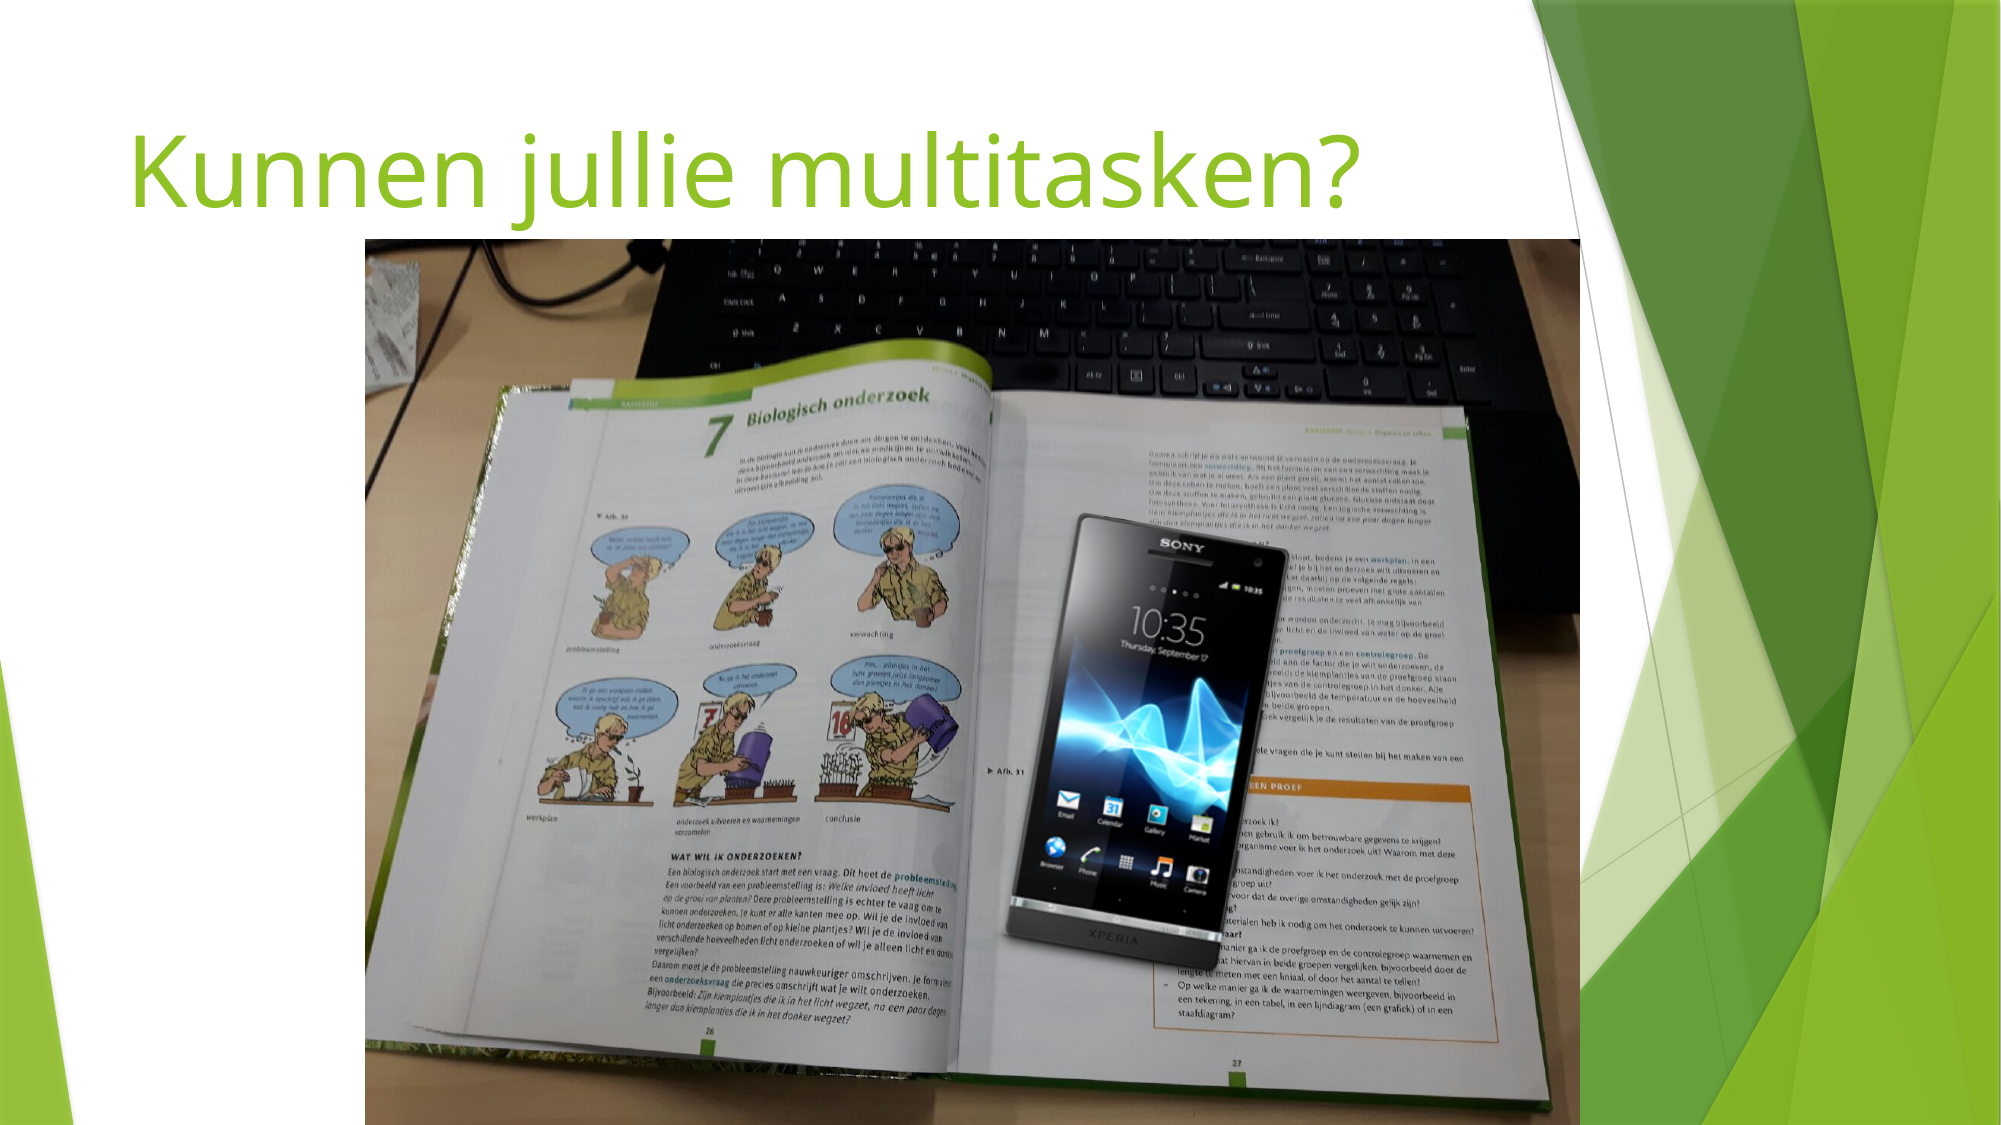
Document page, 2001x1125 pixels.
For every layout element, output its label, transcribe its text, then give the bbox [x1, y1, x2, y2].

title Kunnen jullie multitasken? [111, 99, 1522, 317]
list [364, 239, 1581, 1125]
picture [799, 500, 1465, 968]
